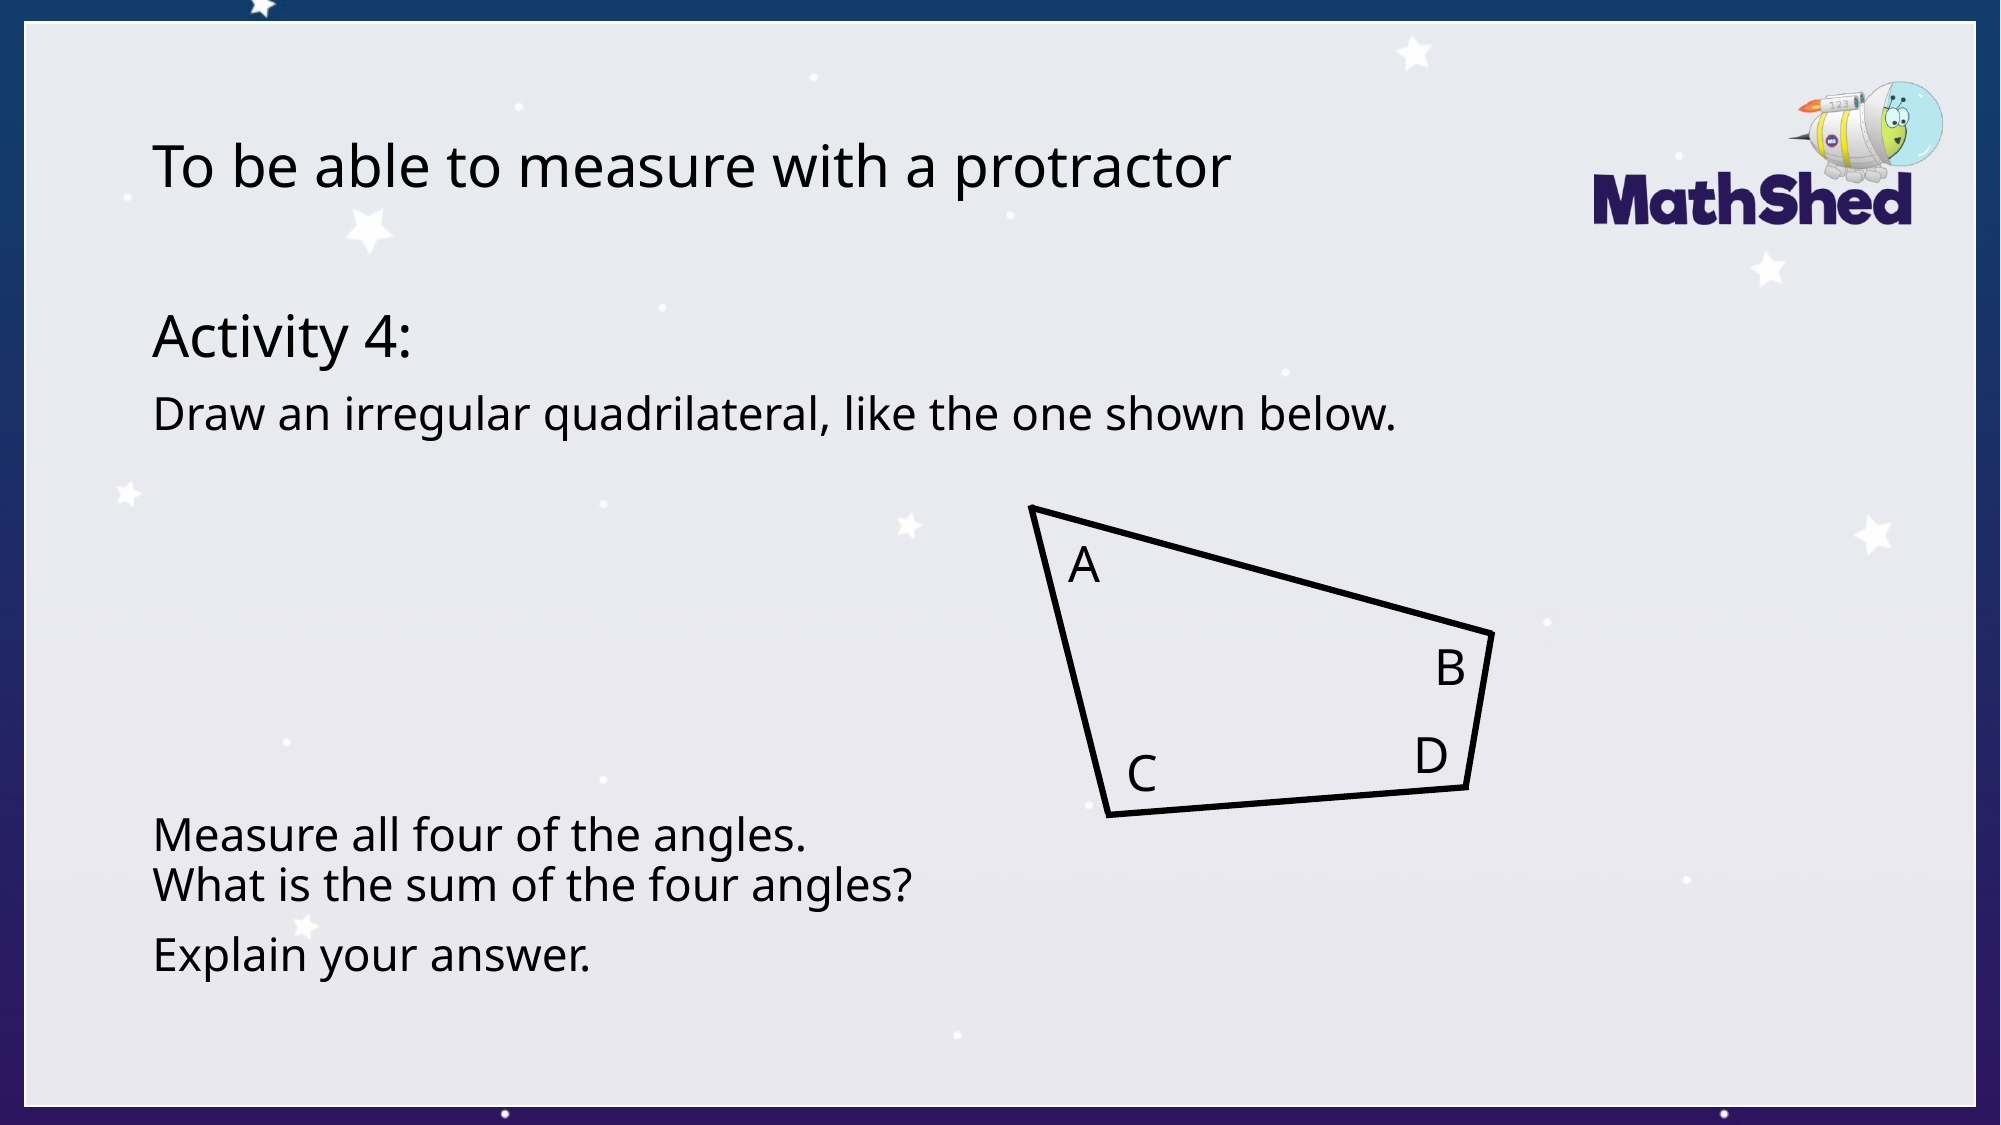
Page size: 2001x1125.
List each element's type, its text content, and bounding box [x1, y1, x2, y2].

list Activity 4: Draw an irregular quadrilateral, like the one shown below. Measure all four of the angles. What is the sum of the four angles? Explain your answer. [137, 299, 1863, 1014]
text_box B [1420, 634, 1465, 703]
text_box C [1111, 734, 1173, 786]
text_box D [1399, 716, 1465, 786]
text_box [1105, 786, 1469, 816]
picture [0, 0, 2001, 1125]
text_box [1030, 634, 1109, 814]
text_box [1030, 507, 1493, 634]
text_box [1465, 634, 1493, 789]
title To be able to measure with a protractor [137, 59, 1578, 278]
